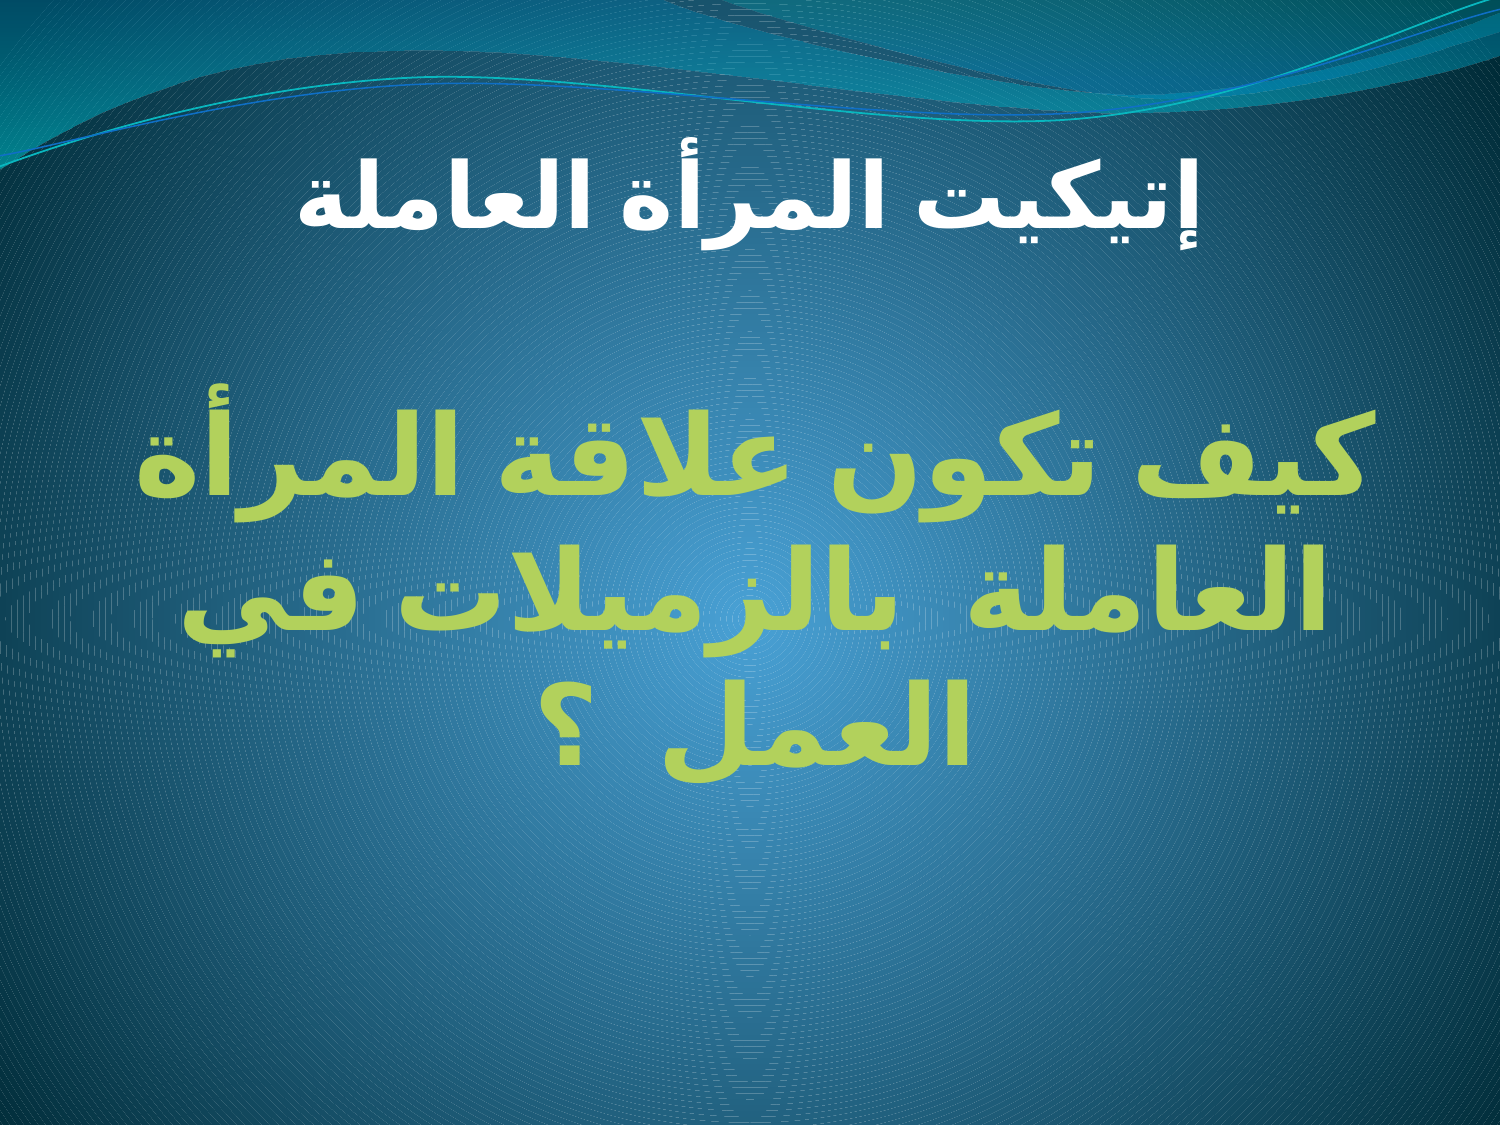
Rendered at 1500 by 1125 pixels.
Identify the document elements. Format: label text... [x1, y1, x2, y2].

text_box كيف تكون علاقة المرأة العاملة بالزميلات في العمل ؟ [58, 374, 1453, 795]
list إتيكيت المرأة العاملة [23, 128, 1477, 1038]
